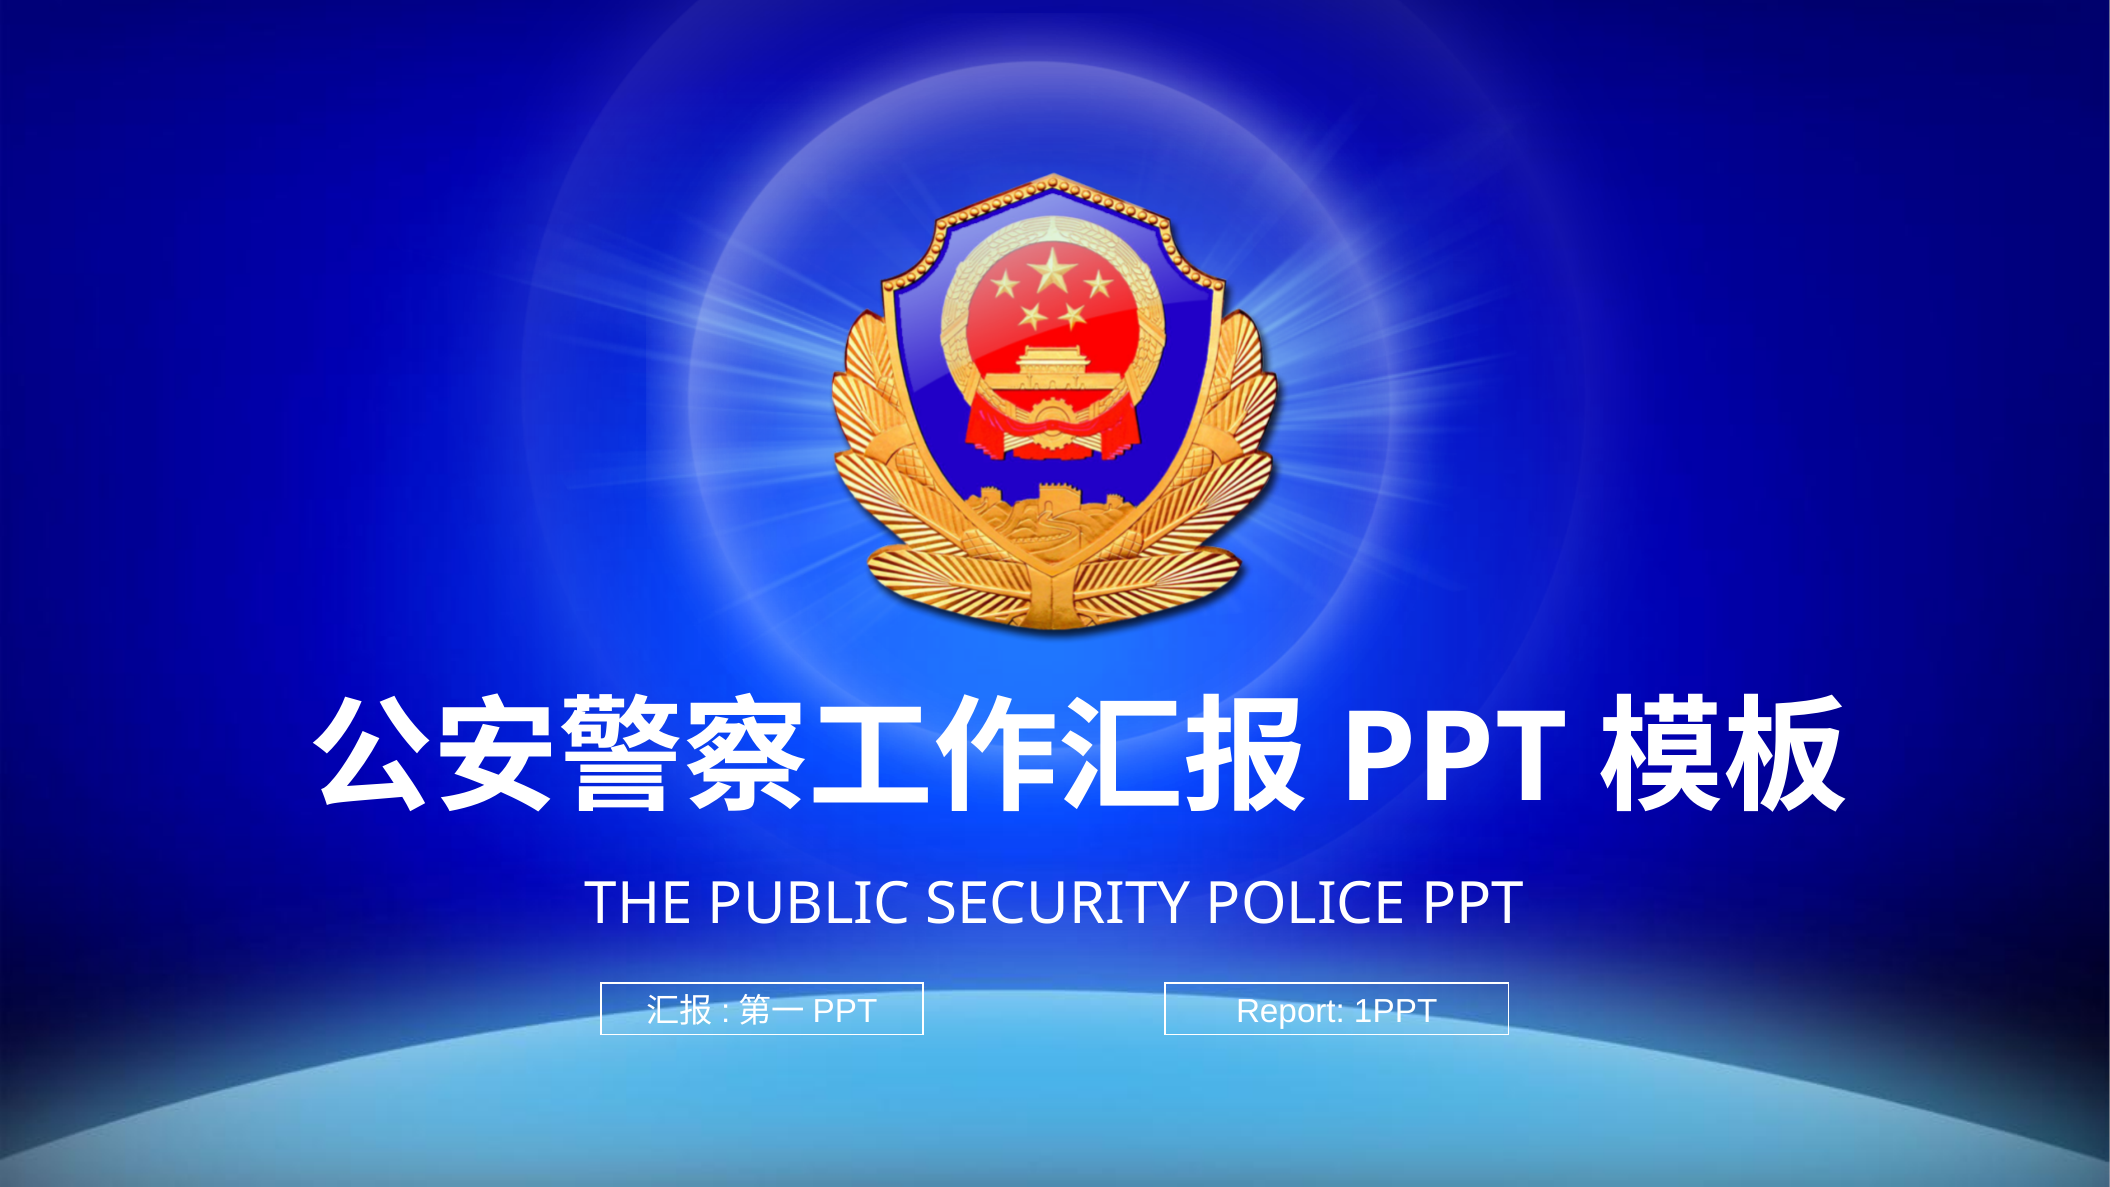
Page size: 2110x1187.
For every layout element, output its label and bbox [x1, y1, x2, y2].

picture [0, 0, 2110, 1187]
text_box [448, 0, 1688, 1029]
picture [817, 158, 1299, 660]
